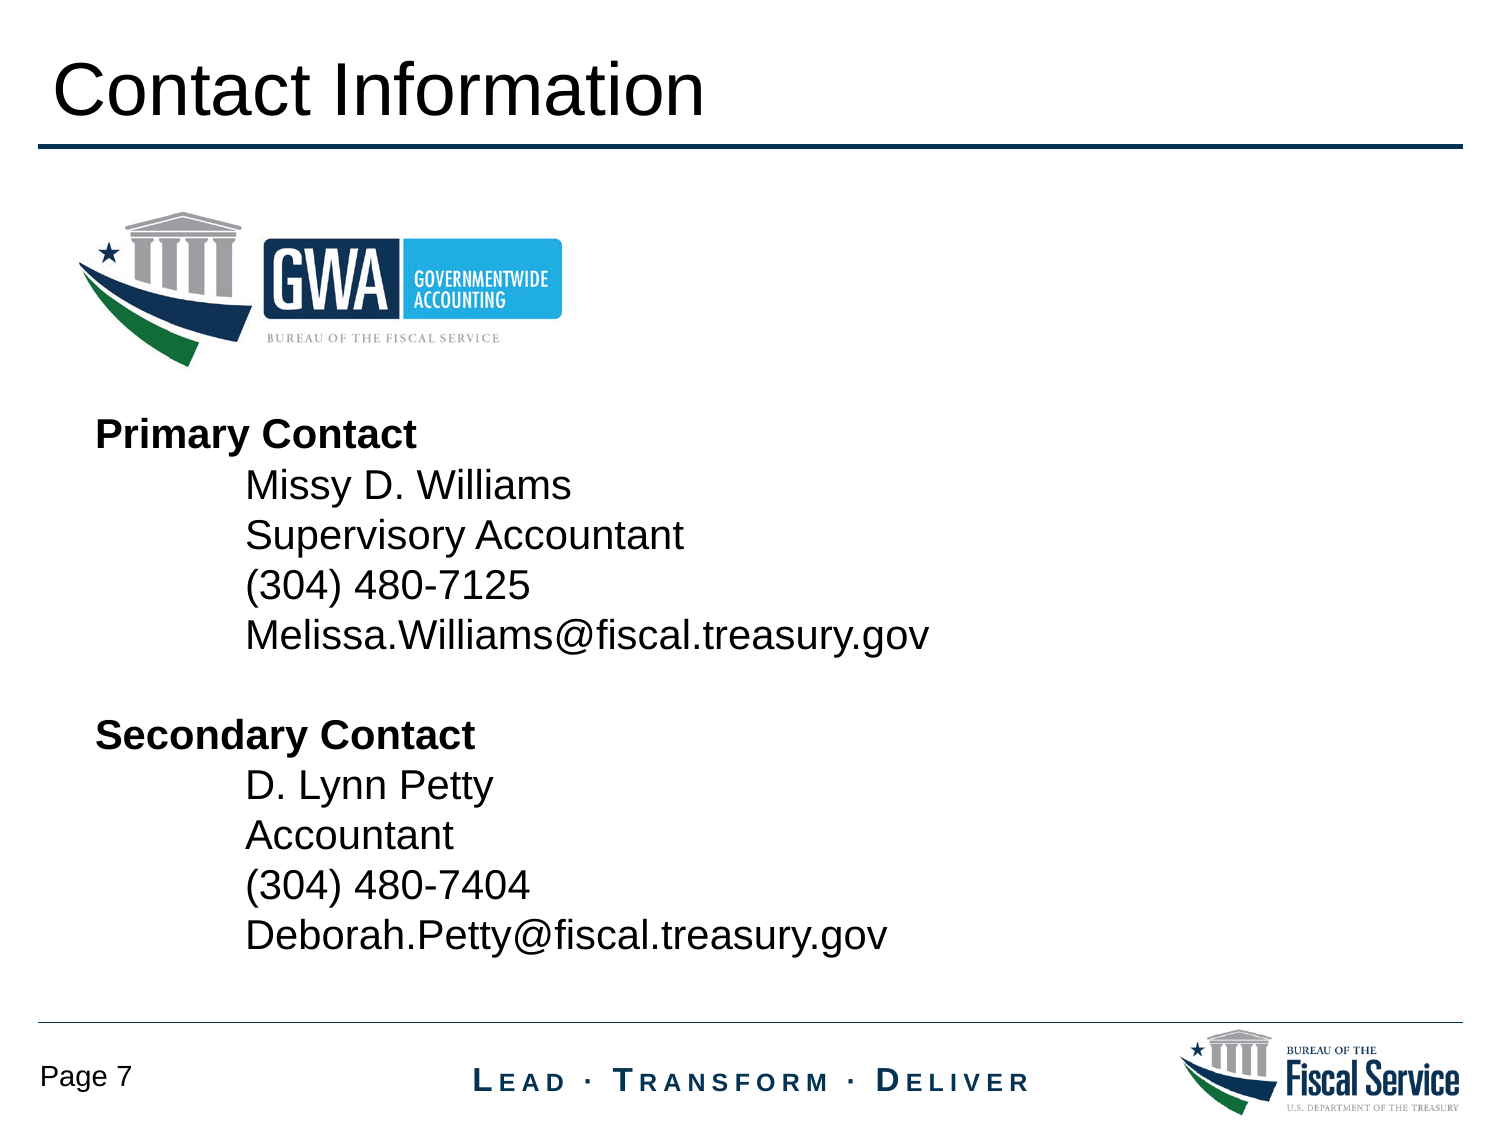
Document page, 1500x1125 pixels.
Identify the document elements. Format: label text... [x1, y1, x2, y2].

picture [79, 203, 563, 376]
text_box Primary Contact Missy D. Williams Supervisory Accountant (304) 480-7125 Melissa.Williams@fiscal.treasury.gov Secondary Contact D. Lynn Petty Accountant (304) 480-7404 Deborah.Petty@fiscal.treasury.gov [80, 399, 1338, 965]
picture [1175, 1026, 1463, 1118]
